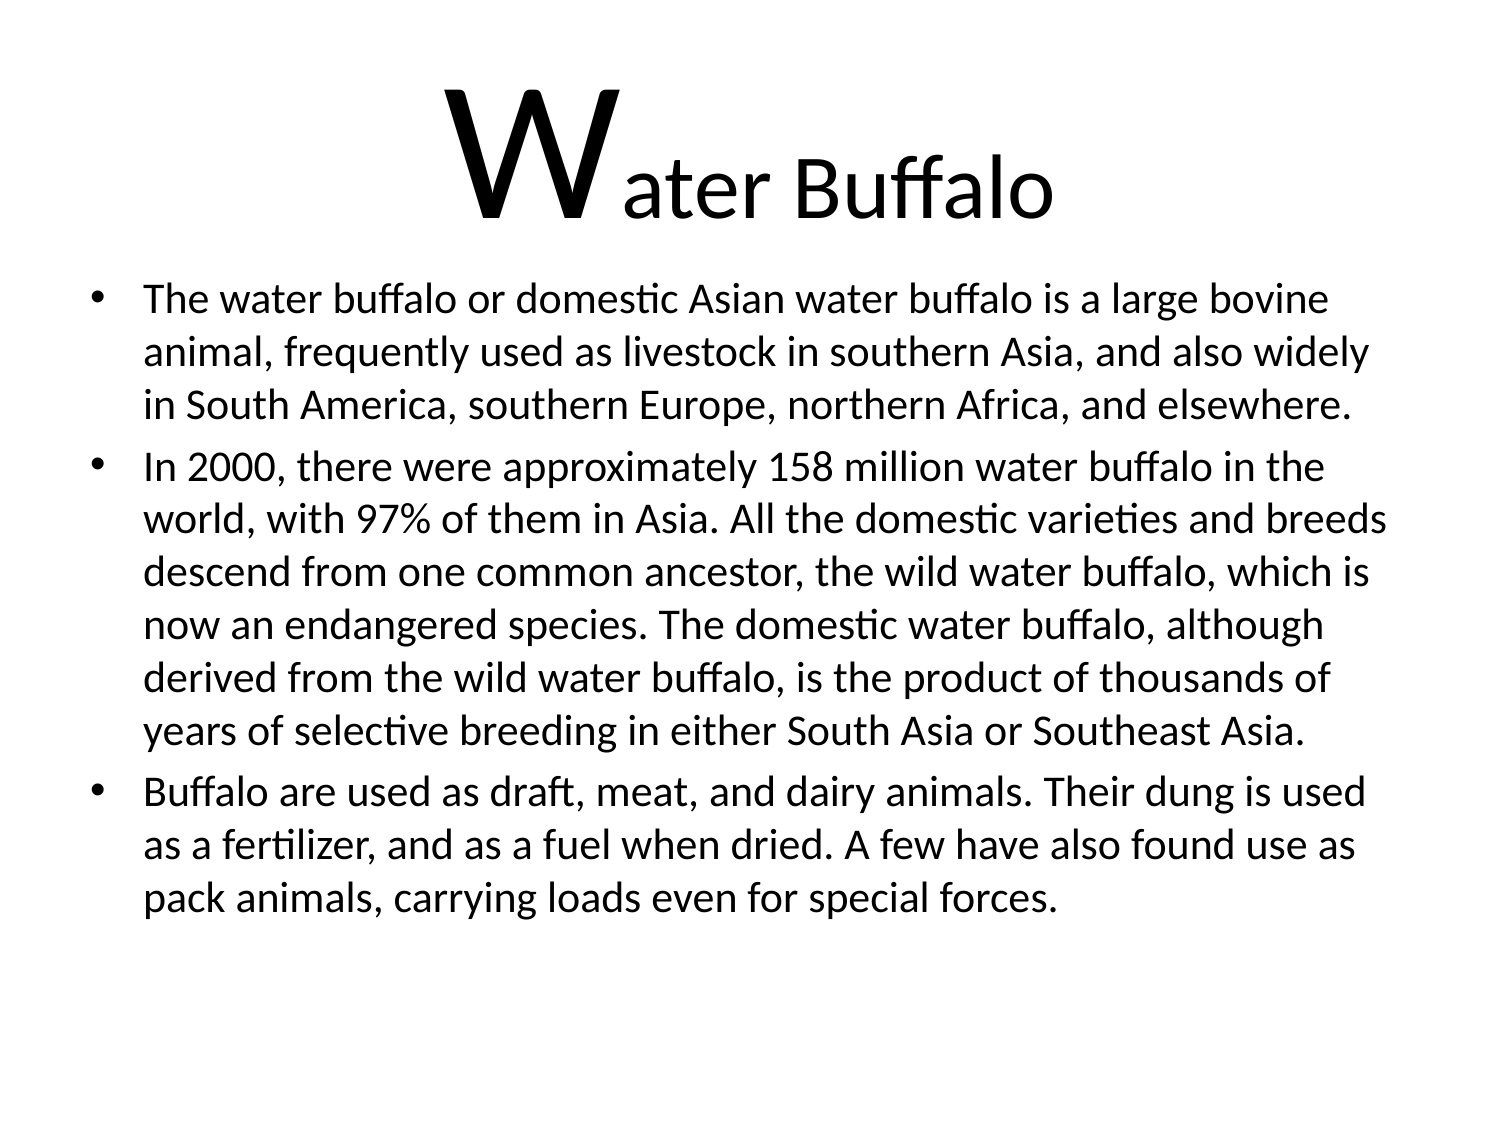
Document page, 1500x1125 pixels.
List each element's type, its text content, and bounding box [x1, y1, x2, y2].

list The water buffalo or domestic Asian water buffalo is a large bovine animal, frequently used as livestock in southern Asia, and also widely in South America, southern Europe, northern Africa, and elsewhere. In 2000, there were approximately 158 million water buffalo in the world, with 97% of them in Asia. All the domestic varieties and breeds descend from one common ancestor, the wild water buffalo, which is now an endangered species. The domestic water buffalo, although derived from the wild water buffalo, is the product of thousands of years of selective breeding in either South Asia or Southeast Asia. Buffalo are used as draft, meat, and dairy animals. Their dung is used as a fertilizer, and as a fuel when dried. A few have also found use as pack animals, carrying loads even for special forces. [75, 262, 1425, 1005]
title Water Buffalo [75, 45, 1425, 233]
